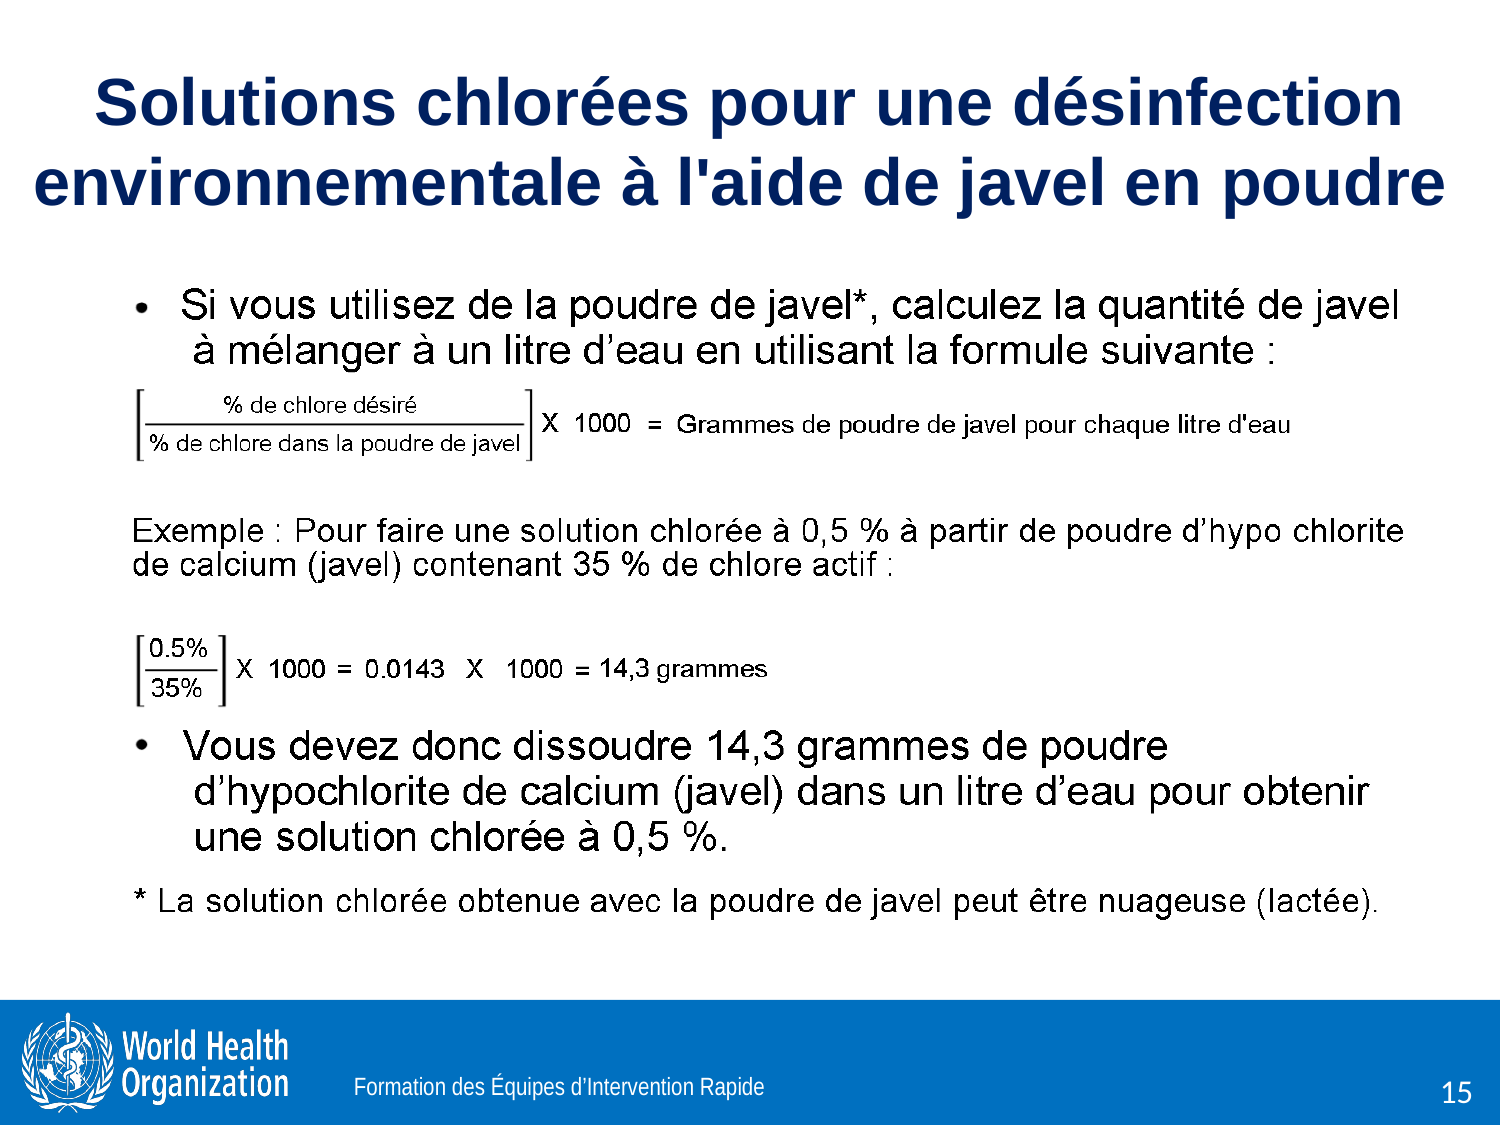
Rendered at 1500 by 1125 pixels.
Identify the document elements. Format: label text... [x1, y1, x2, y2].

title Solutions chlorées pour une désinfection environnementale à l'aide de javel en poudre [0, 45, 1500, 233]
picture [21, 1012, 288, 1113]
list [74, 254, 1426, 941]
